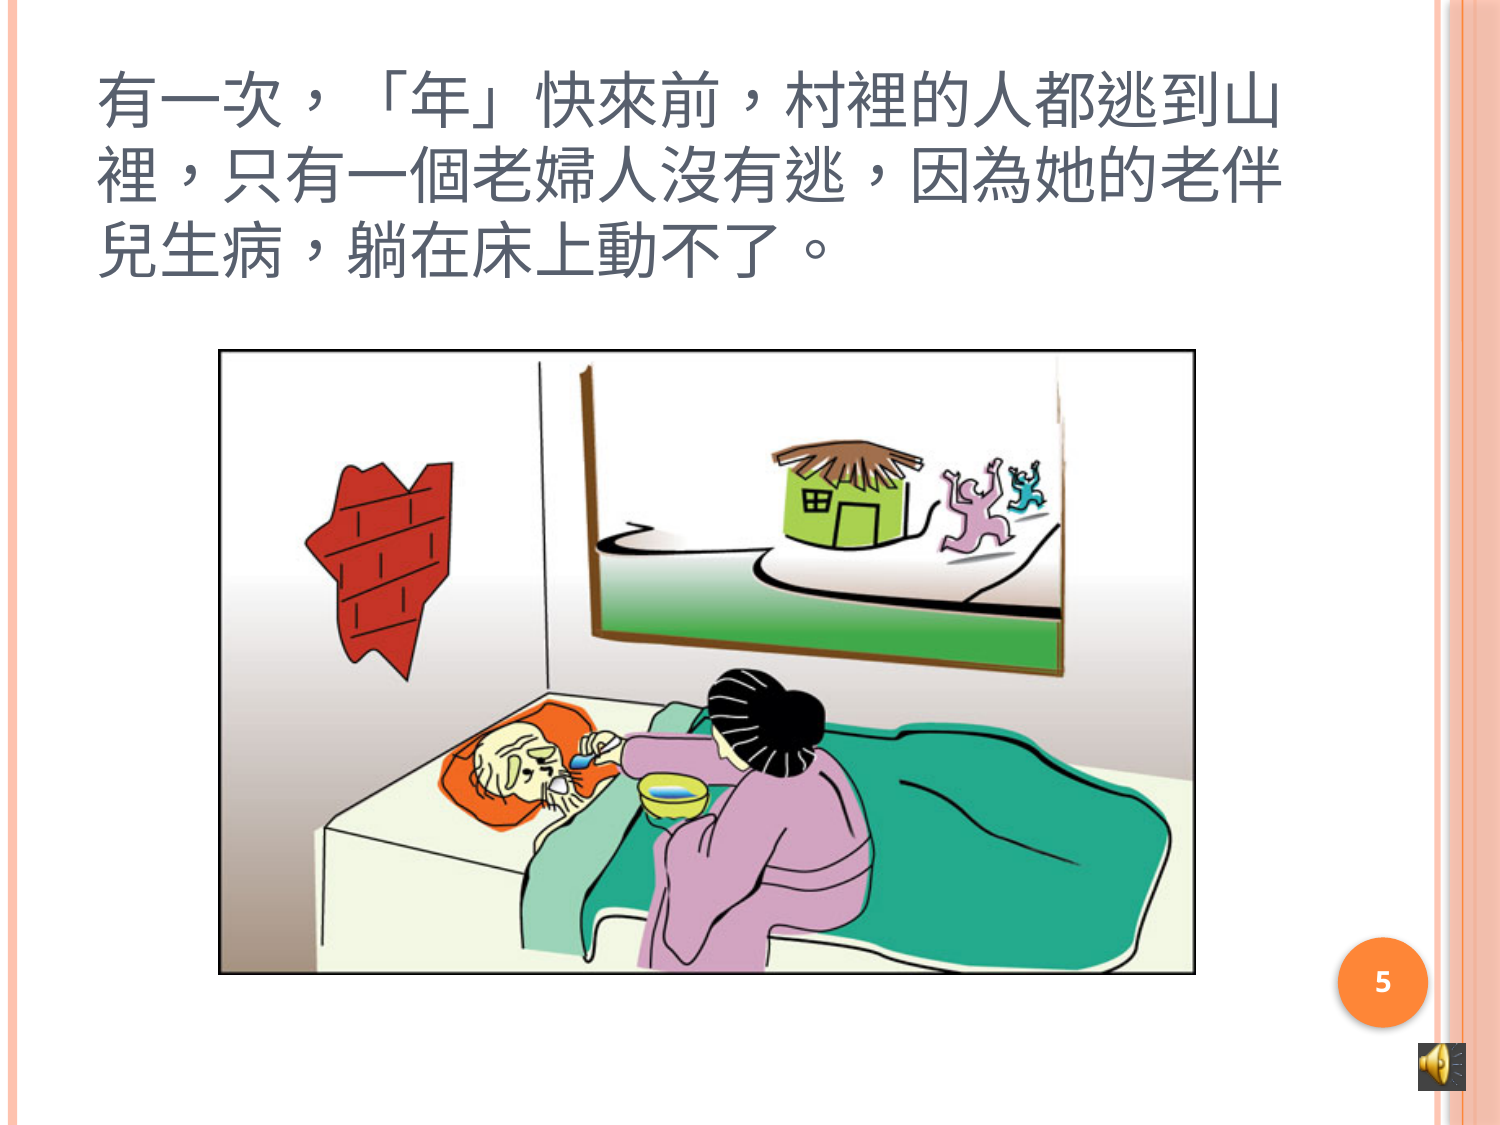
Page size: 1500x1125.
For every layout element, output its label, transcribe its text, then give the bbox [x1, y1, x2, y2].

title 有一次，「年」快來前，村裡的人都逃到山裡，只有一個老婦人沒有逃，因為她的老伴兒生病，躺在床上動不了。 [82, 93, 1320, 293]
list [218, 349, 1196, 976]
picture [1416, 1041, 1468, 1093]
slide_number 5 [1333, 940, 1434, 1026]
